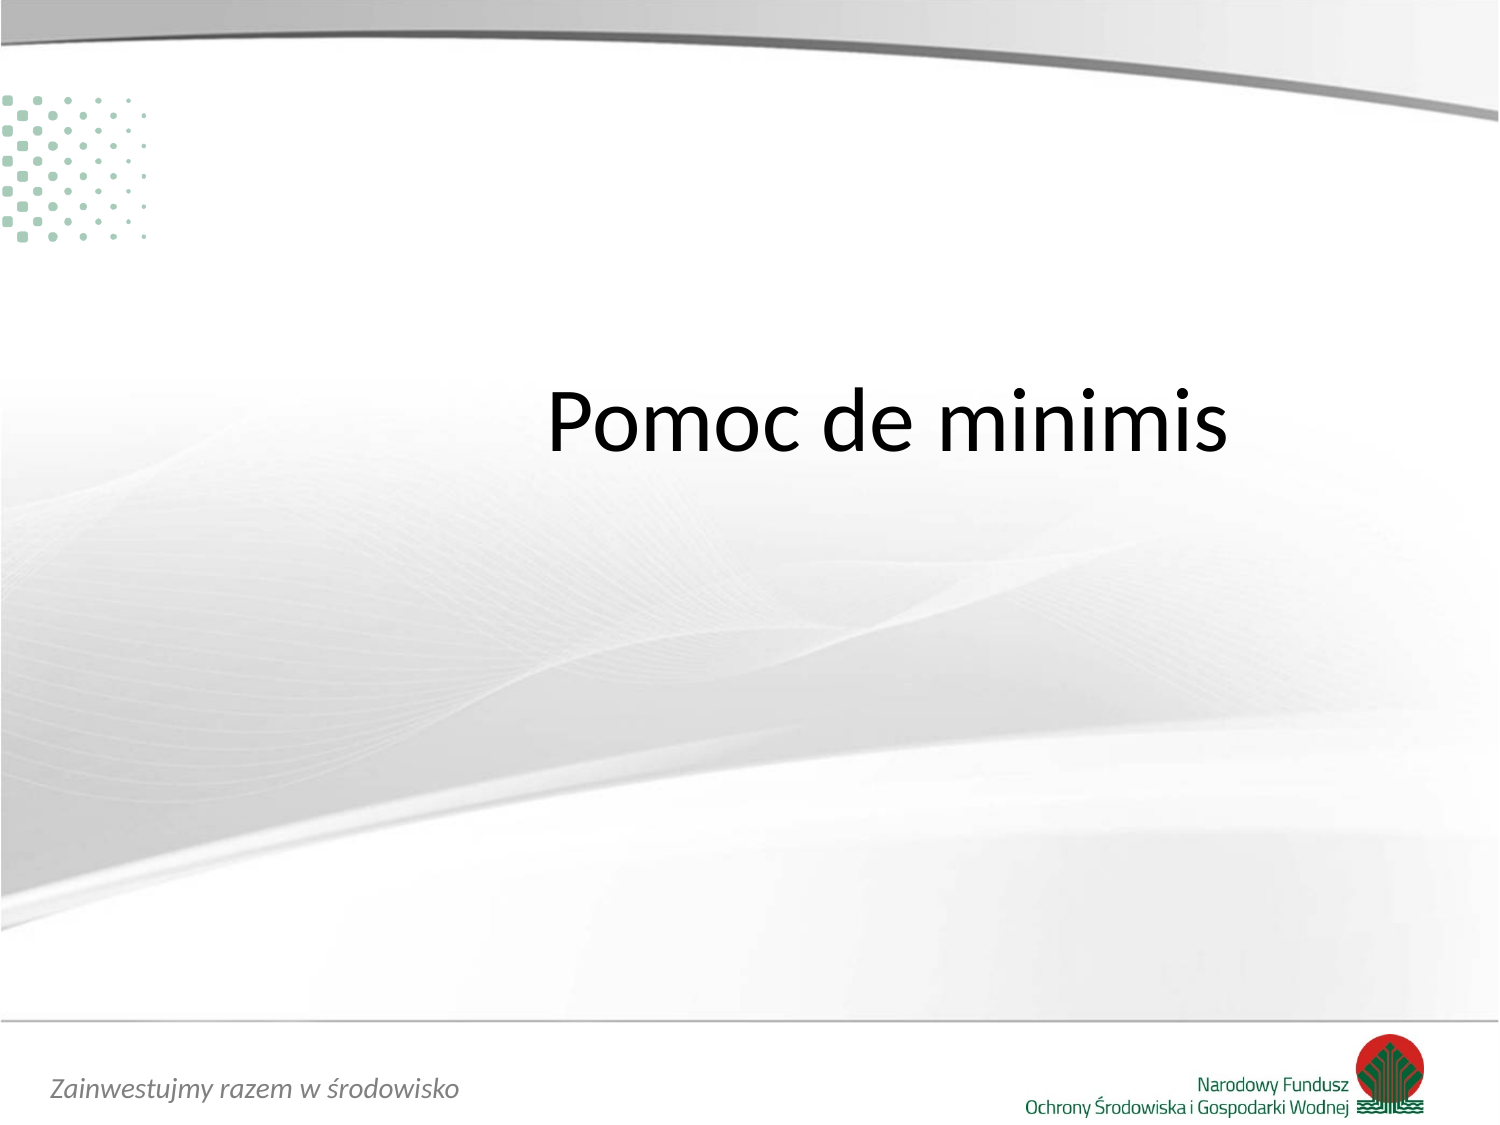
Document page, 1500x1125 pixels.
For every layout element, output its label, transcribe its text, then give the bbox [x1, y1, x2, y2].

text_box Pomoc de minimis [175, 262, 1425, 1005]
text_box [175, 58, 1425, 246]
picture [0, 0, 1499, 1023]
picture [1026, 1034, 1424, 1118]
